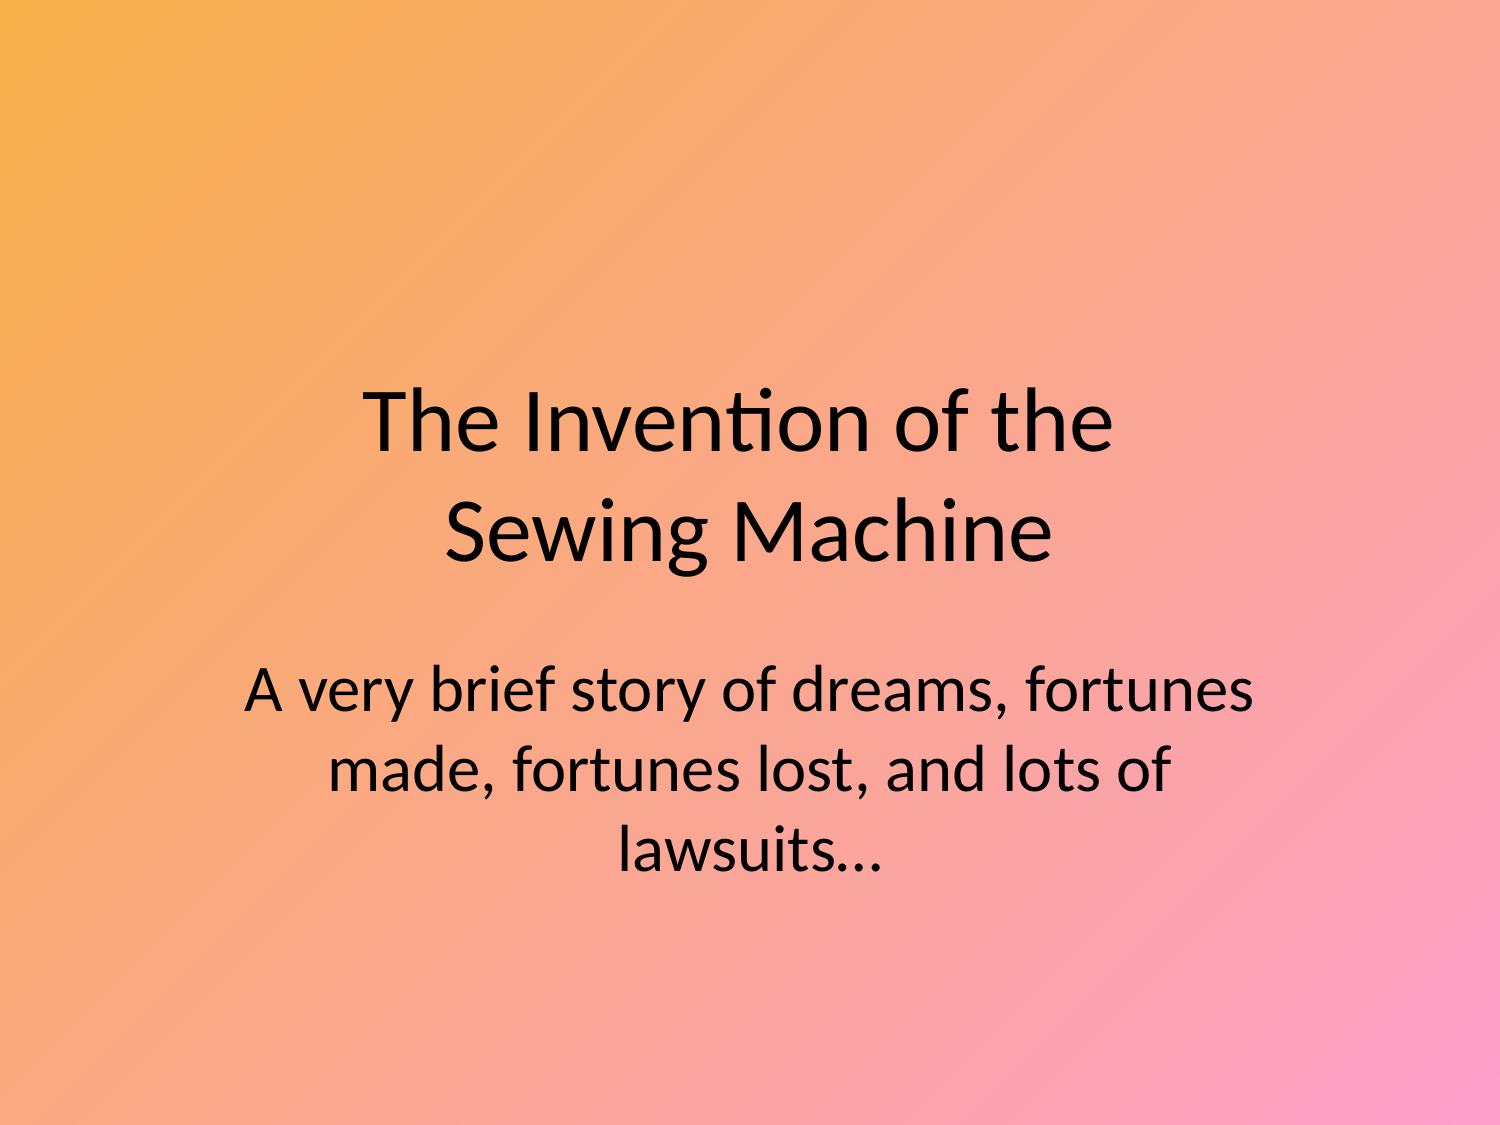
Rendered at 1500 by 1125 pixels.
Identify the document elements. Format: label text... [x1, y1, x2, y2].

title The Invention of the Sewing Machine [112, 349, 1388, 591]
subtitle A very brief story of dreams, fortunes made, fortunes lost, and lots of lawsuits… [225, 637, 1275, 925]
